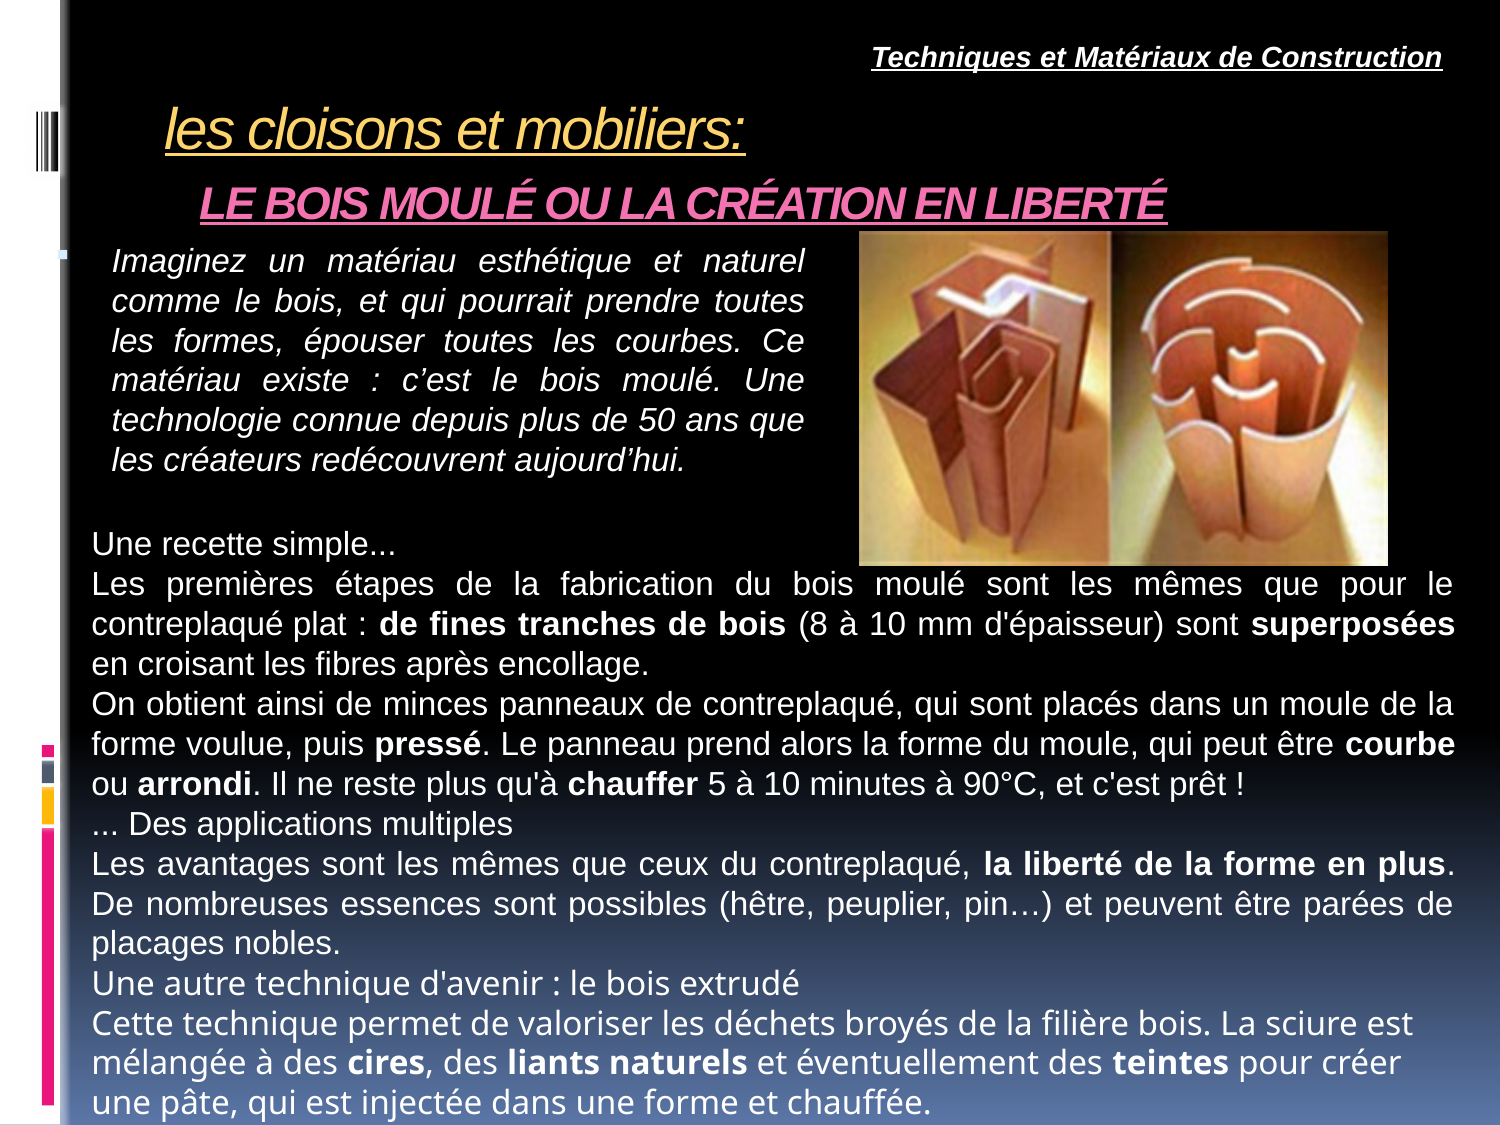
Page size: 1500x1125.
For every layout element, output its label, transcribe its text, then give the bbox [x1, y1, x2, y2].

list Imaginez un matériau esthétique et naturel comme le bois, et qui pourrait prendre toutes les formes, épouser toutes les courbes. Ce matériau existe : c’est le bois moulé. Une technologie connue depuis plus de 50 ans que les créateurs redécouvrent aujourd’hui. [29, 231, 821, 585]
text_box Une recette simple... Les premières étapes de la fabrication du bois moulé sont les mêmes que pour le contreplaqué plat : de fines tranches de bois (8 à 10 mm d'épaisseur) sont superposées en croisant les fibres après encollage. On obtient ainsi de minces panneaux de contreplaqué, qui sont placés dans un moule de la forme voulue, puis pressé. Le panneau prend alors la forme du moule, qui peut être courbe ou arrondi. Il ne reste plus qu'à chauffer 5 à 10 minutes à 90°C, et c'est prêt ! ... Des applications multiples Les avantages sont les mêmes que ceux du contreplaqué, la liberté de la forme en plus. De nombreuses essences sont possibles (hêtre, peuplier, pin…) et peuvent être parées de placages nobles. Une autre technique d'avenir : le bois extrudé Cette technique permet de valoriser les déchets broyés de la filière bois. La sciure est mélangée à des cires, des liants naturels et éventuellement des teintes pour créer une pâte, qui est injectée dans une forme et chauffée. [76, 515, 1471, 1125]
picture [859, 231, 1389, 566]
title les cloisons et mobiliers: Le bois moulé ou la création en liberté [150, 83, 1425, 234]
text_box Techniques et Matériaux de Construction [856, 30, 1500, 81]
